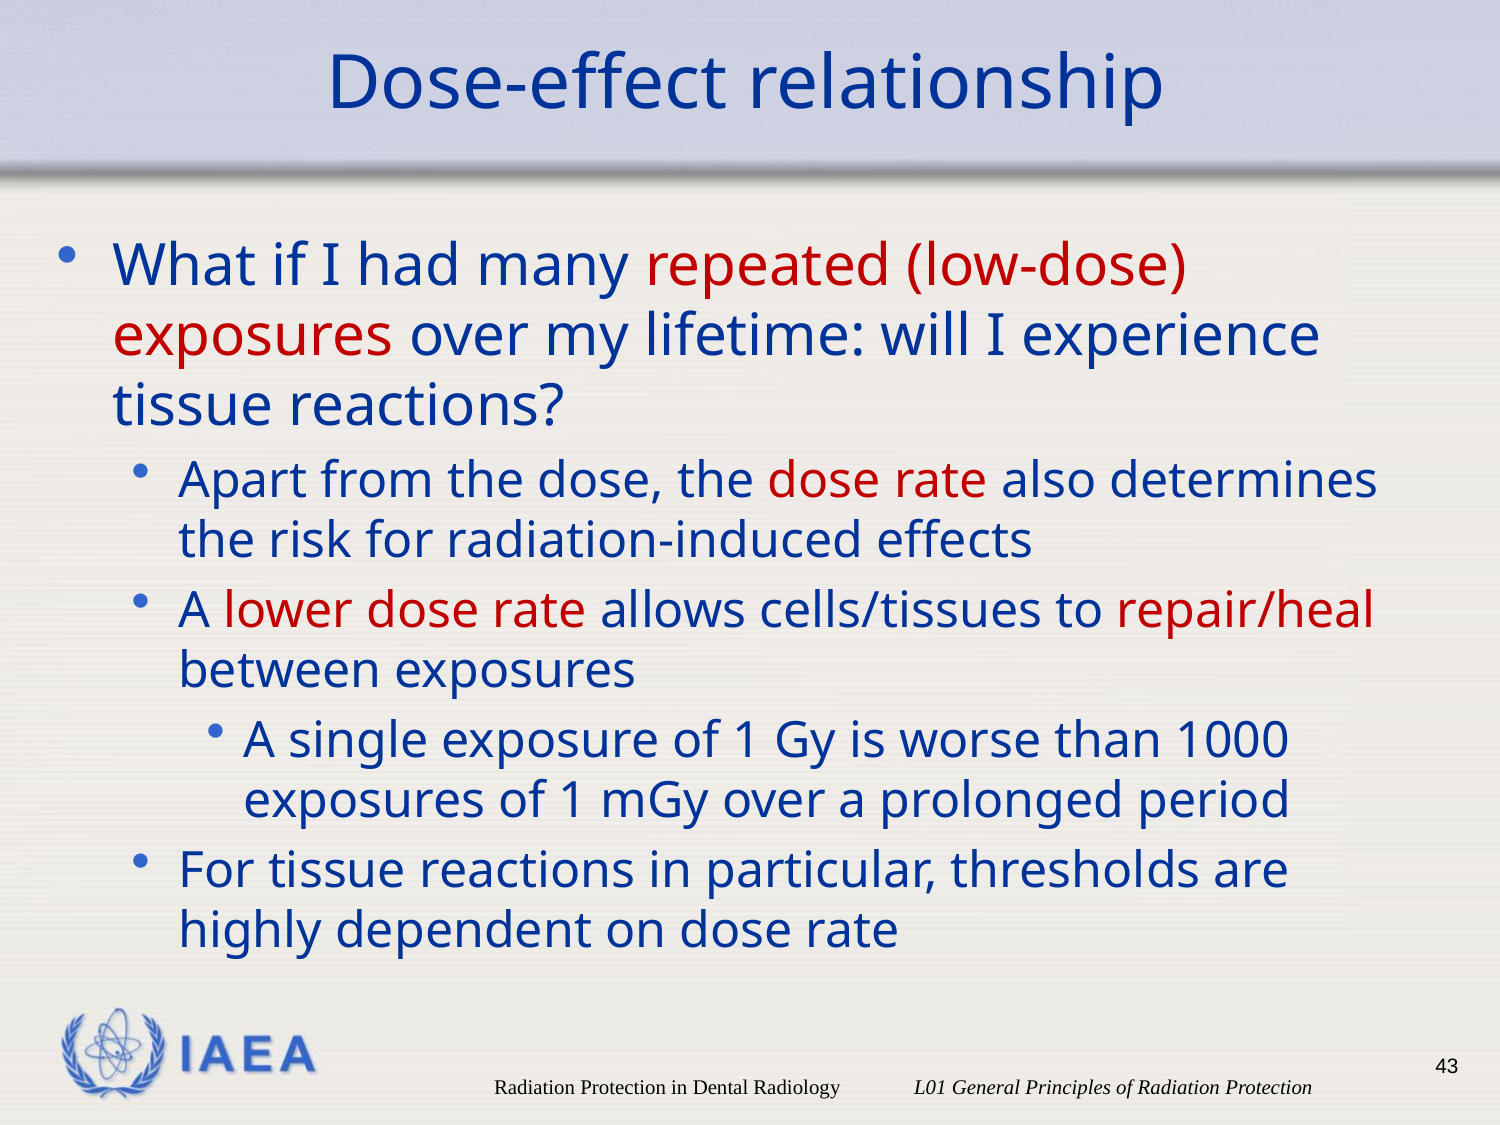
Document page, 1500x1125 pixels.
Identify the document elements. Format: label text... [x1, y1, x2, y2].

text_box Radiation Protection in Dental Radiology L01 General Principles of Radiation Protection [454, 1065, 1353, 1106]
picture [0, 0, 1500, 1125]
title Dose-effect relationship [46, 15, 1447, 142]
list What if I had many repeated (low-dose) exposures over my lifetime: will I experience tissue reactions? Apart from the dose, the dose rate also determines the risk for radiation-induced effects A lower dose rate allows cells/tissues to repair/heal between exposures A single exposure of 1 Gy is worse than 1000 exposures of 1 mGy over a prolonged period For tissue reactions in particular, thresholds are highly dependent on dose rate [41, 219, 1460, 528]
slide_number 43 [1389, 1044, 1474, 1093]
